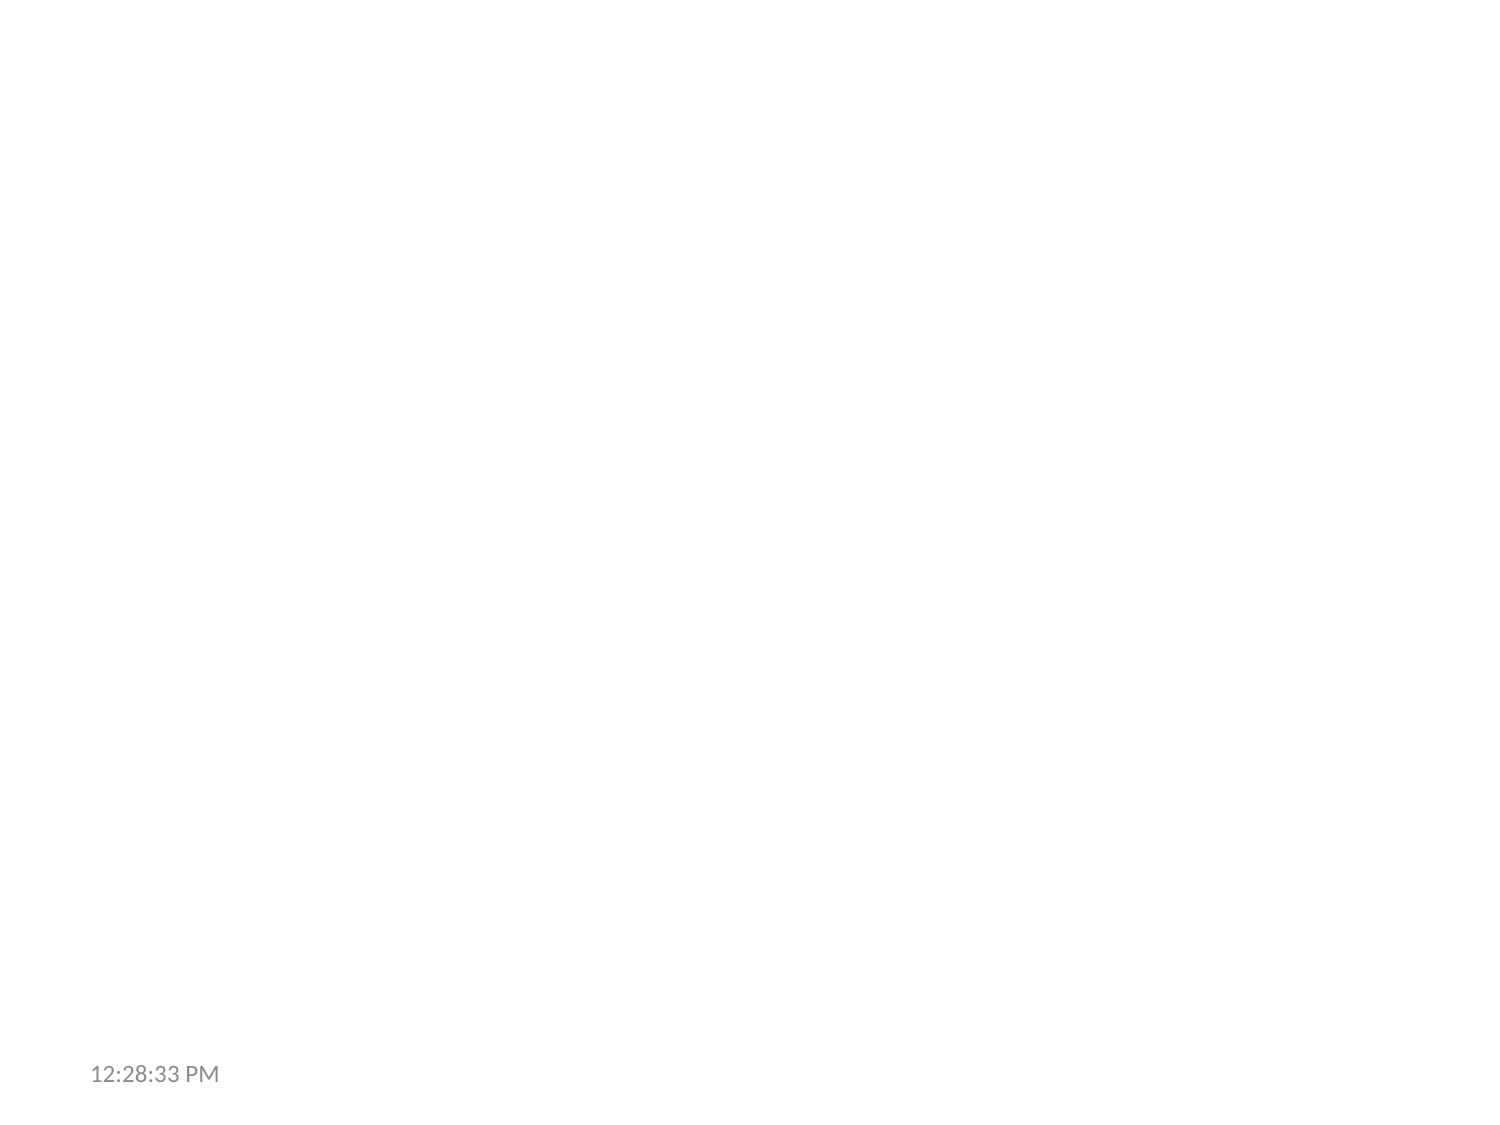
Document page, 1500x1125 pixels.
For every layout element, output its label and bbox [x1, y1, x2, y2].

slide_number [75, 1042, 425, 1103]
